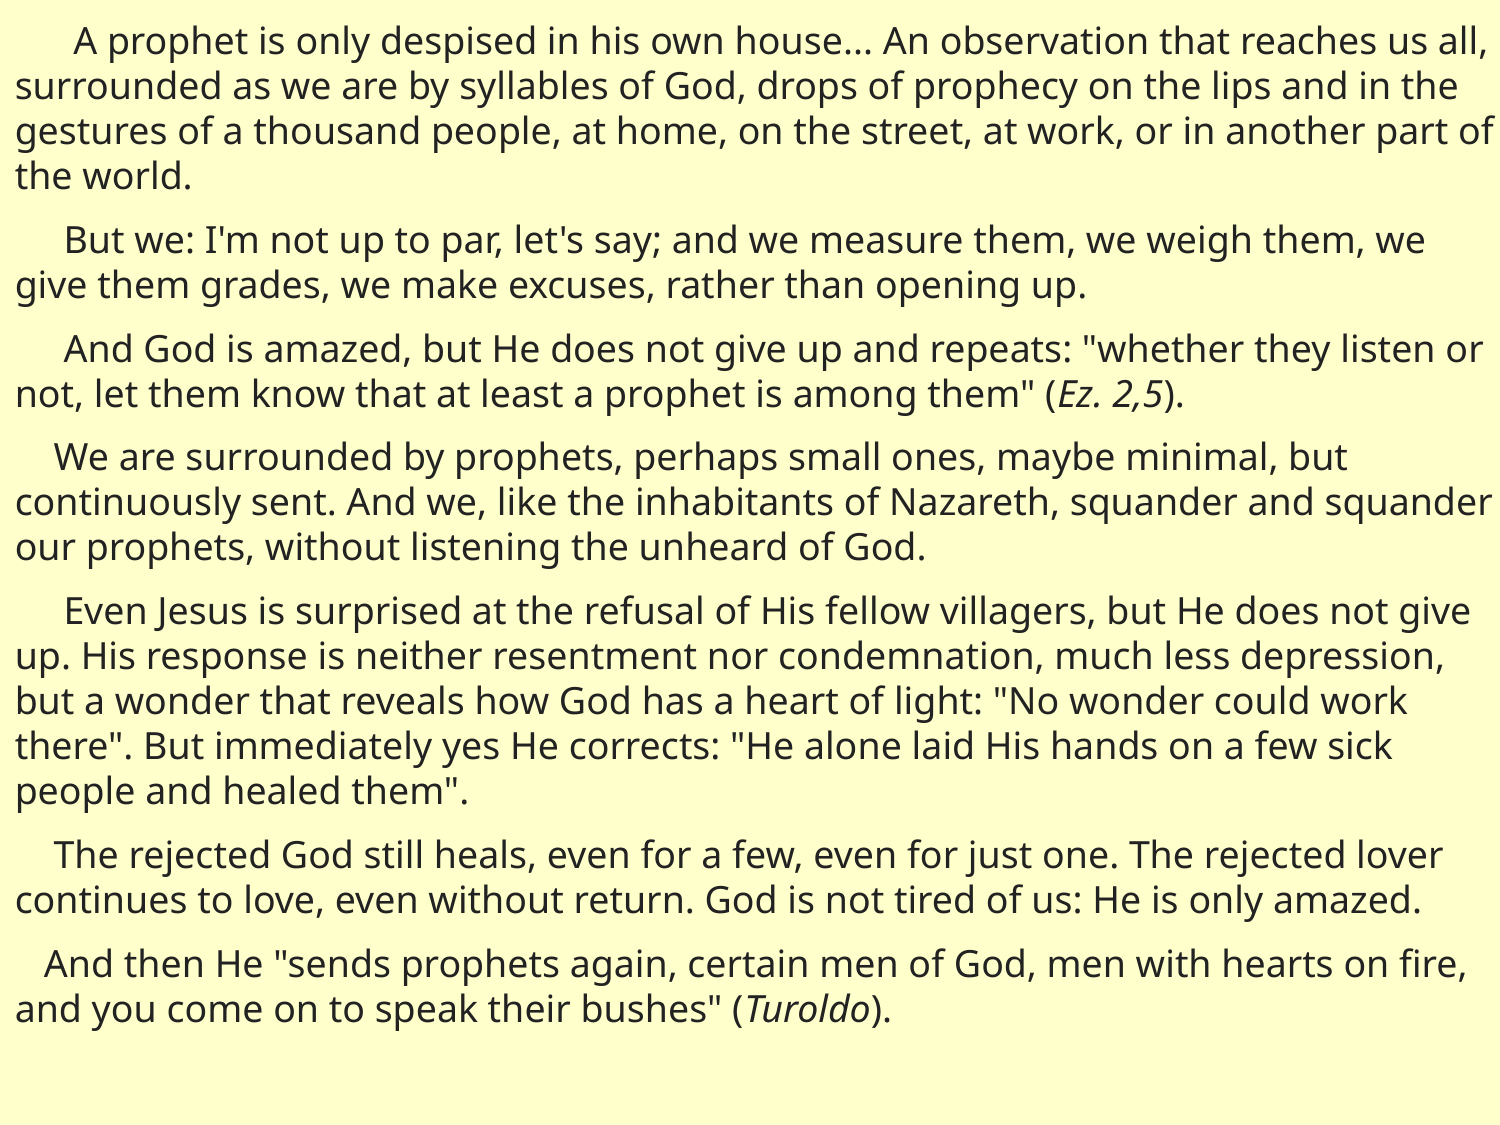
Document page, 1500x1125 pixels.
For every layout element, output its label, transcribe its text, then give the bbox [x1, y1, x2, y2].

text_box A prophet is only despised in his own house... An observation that reaches us all, surrounded as we are by syllables of God, drops of prophecy on the lips and in the gestures of a thousand people, at home, on the street, at work, or in another part of the world. But we: I'm not up to par, let's say; and we measure them, we weigh them, we give them grades, we make excuses, rather than opening up. And God is amazed, but He does not give up and repeats: "whether they listen or not, let them know that at least a prophet is among them" (Ez. 2,5). We are surrounded by prophets, perhaps small ones, maybe minimal, but continuously sent. And we, like the inhabitants of Nazareth, squander and squander our prophets, without listening the unheard of God. Even Jesus is surprised at the refusal of His fellow villagers, but He does not give up. His response is neither resentment nor condemnation, much less depression, but a wonder that reveals how God has a heart of light: "No wonder could work there". But immediately yes He corrects: "He alone laid His hands on a few sick people and healed them". The rejected God still heals, even for a few, even for just one. The rejected lover continues to love, even without return. God is not tired of us: He is only amazed. And then He "sends prophets again, certain men of God, men with hearts on fire, and you come on to speak their bushes" (Turoldo). [0, 9, 1500, 1037]
